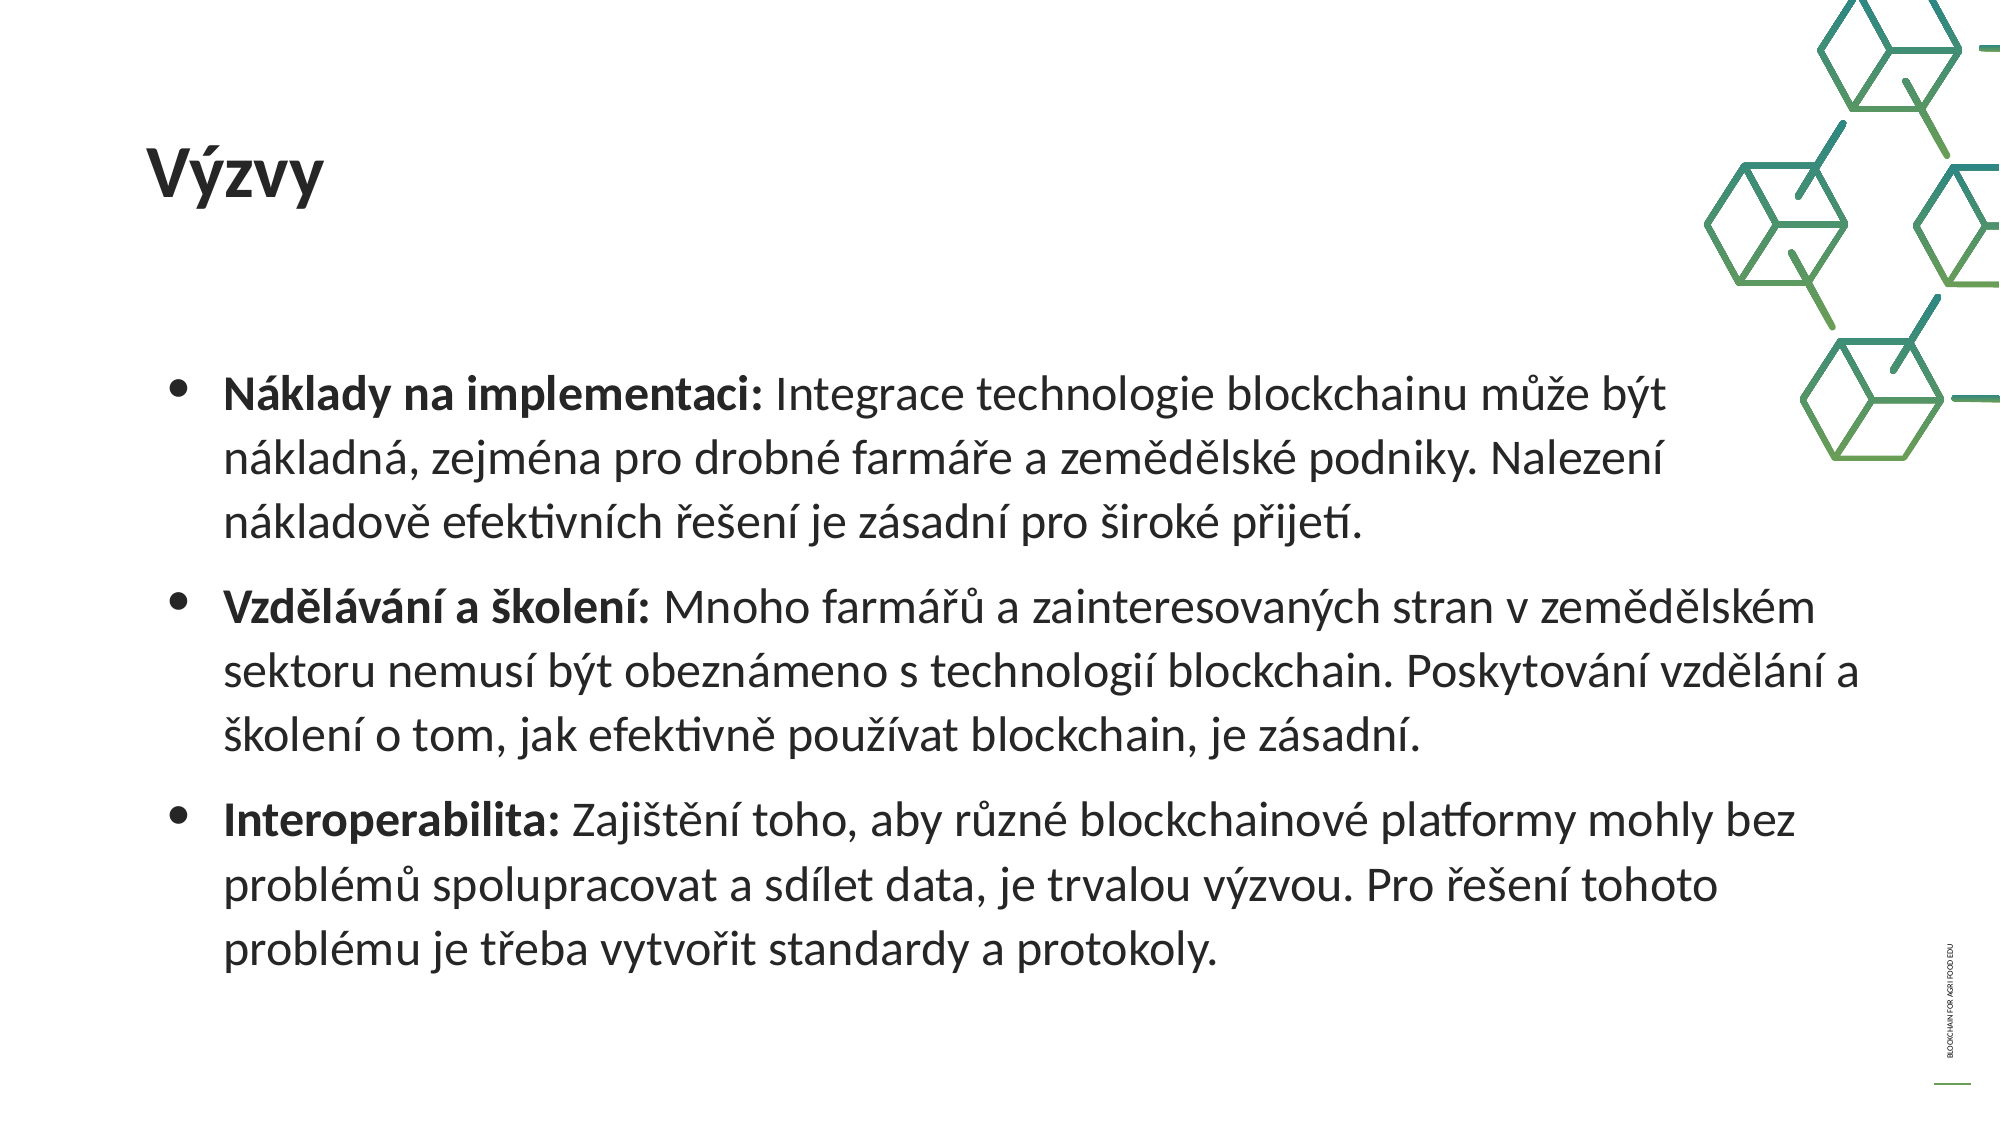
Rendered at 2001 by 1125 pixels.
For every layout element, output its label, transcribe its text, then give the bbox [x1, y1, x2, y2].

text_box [1703, 0, 2000, 462]
list Náklady na implementaci: Integrace technologie blockchainu může být nákladná, zejména pro drobné farmáře a zemědělské podniky. Nalezení nákladově efektivních řešení je zásadní pro široké přijetí. Vzdělávání a školení: Mnoho farmářů a zainteresovaných stran v zemědělském sektoru nemusí být obeznámeno s technologií blockchain. Poskytování vzdělání a školení o tom, jak efektivně používat blockchain, je zásadní. Interoperabilita: Zajištění toho, aby různé blockchainové platformy mohly bez problémů spolupracovat a sdílet data, je trvalou výzvou. Pro řešení tohoto problému je třeba vytvořit standardy a protokoly. [151, 348, 1890, 980]
list Výzvy [130, 124, 1698, 337]
